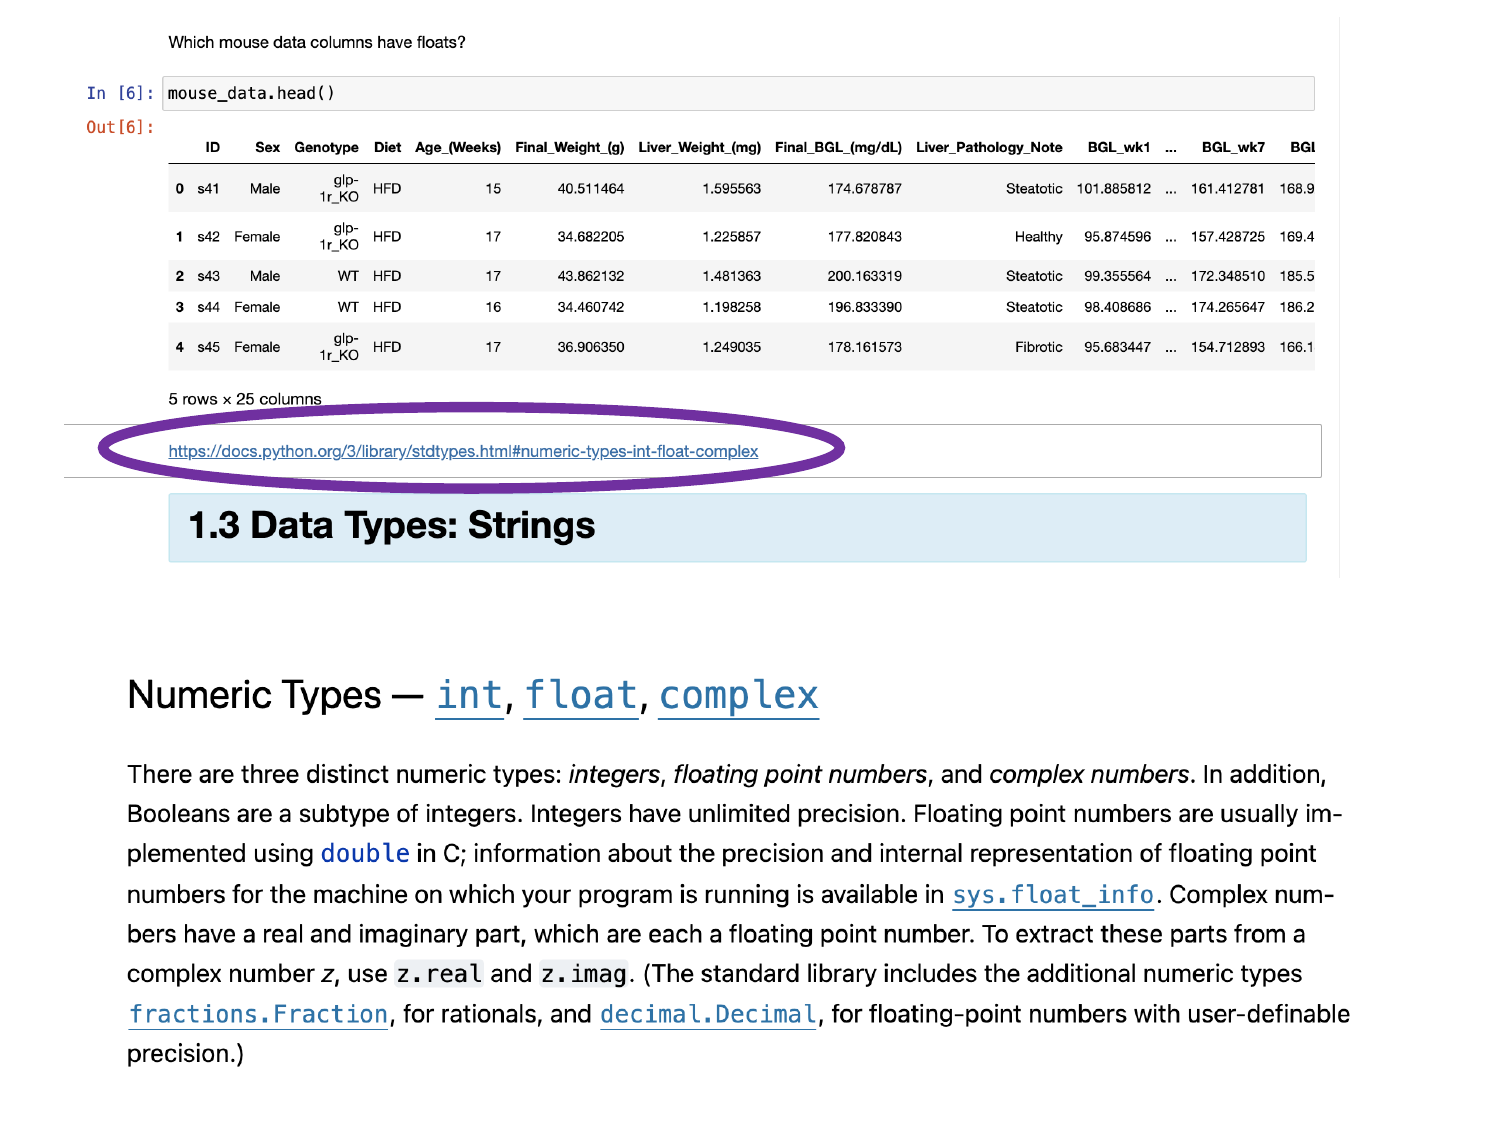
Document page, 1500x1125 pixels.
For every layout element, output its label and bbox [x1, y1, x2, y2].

list [103, 669, 1397, 1088]
picture [64, 17, 1340, 578]
